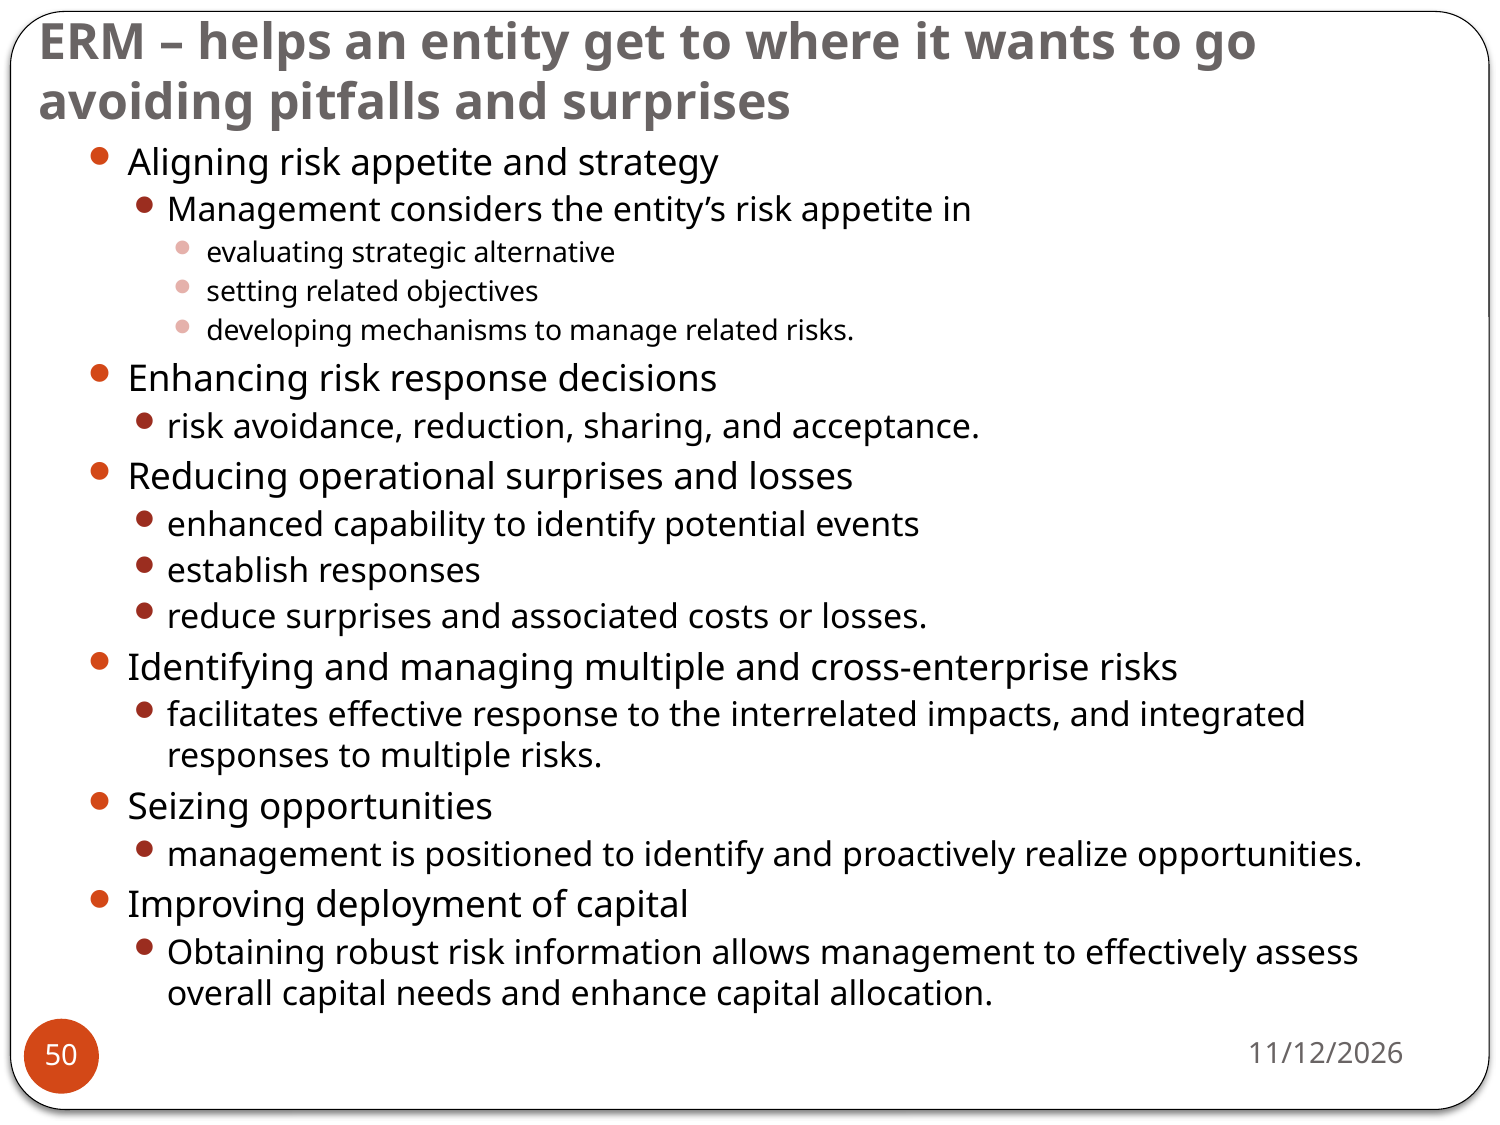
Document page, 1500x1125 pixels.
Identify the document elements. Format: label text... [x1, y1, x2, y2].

slide_number 50 [23, 1018, 99, 1094]
list Aligning risk appetite and strategy Management considers the entity’s risk appetite in evaluating strategic alternative setting related objectives developing mechanisms to manage related risks. Enhancing risk response decisions risk avoidance, reduction, sharing, and acceptance. Reducing operational surprises and losses enhanced capability to identify potential events establish responses reduce surprises and associated costs or losses. Identifying and managing multiple and cross-enterprise risks facilitates effective response to the interrelated impacts, and integrated responses to multiple risks. Seizing opportunities management is positioned to identify and proactively realize opportunities. Improving deployment of capital Obtaining robust risk information allows management to effectively assess overall capital needs and enhance capital allocation. [73, 131, 1425, 1021]
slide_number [1012, 1021, 1419, 1094]
title ERM – helps an entity get to where it wants to go avoiding pitfalls and surprises [23, 45, 1484, 145]
